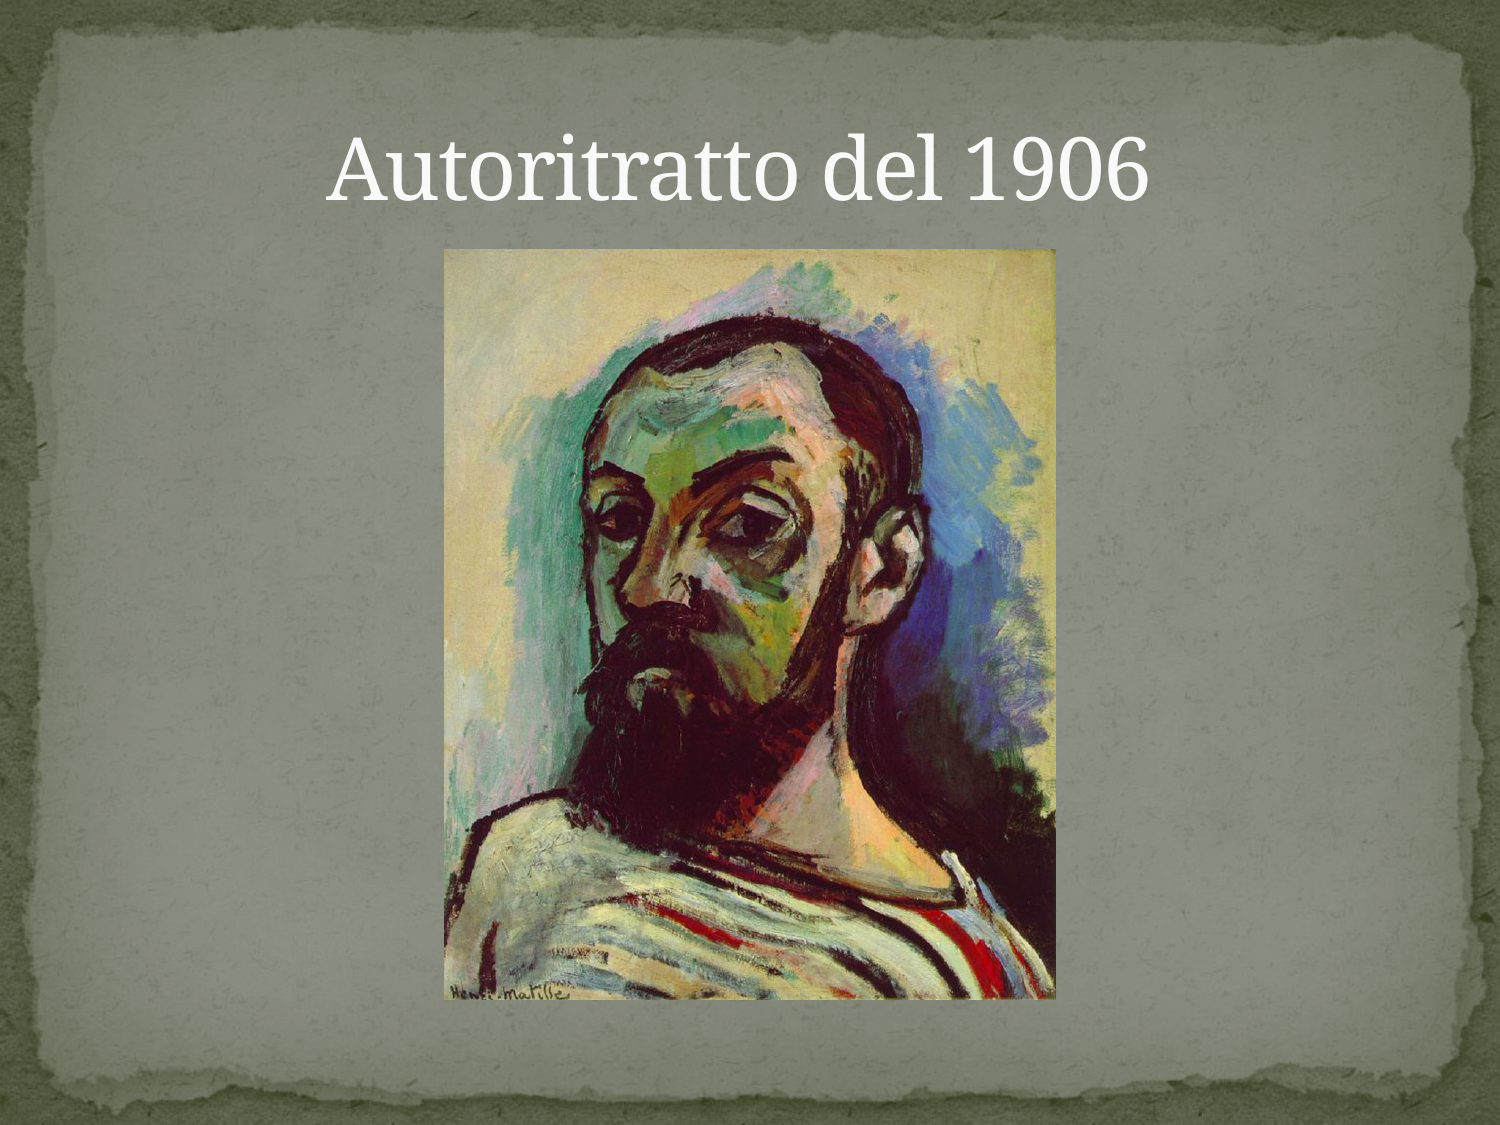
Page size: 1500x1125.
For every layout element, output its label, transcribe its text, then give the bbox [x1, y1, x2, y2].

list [447, 252, 1055, 999]
title Autoritratto del 1906 [74, 24, 1425, 225]
